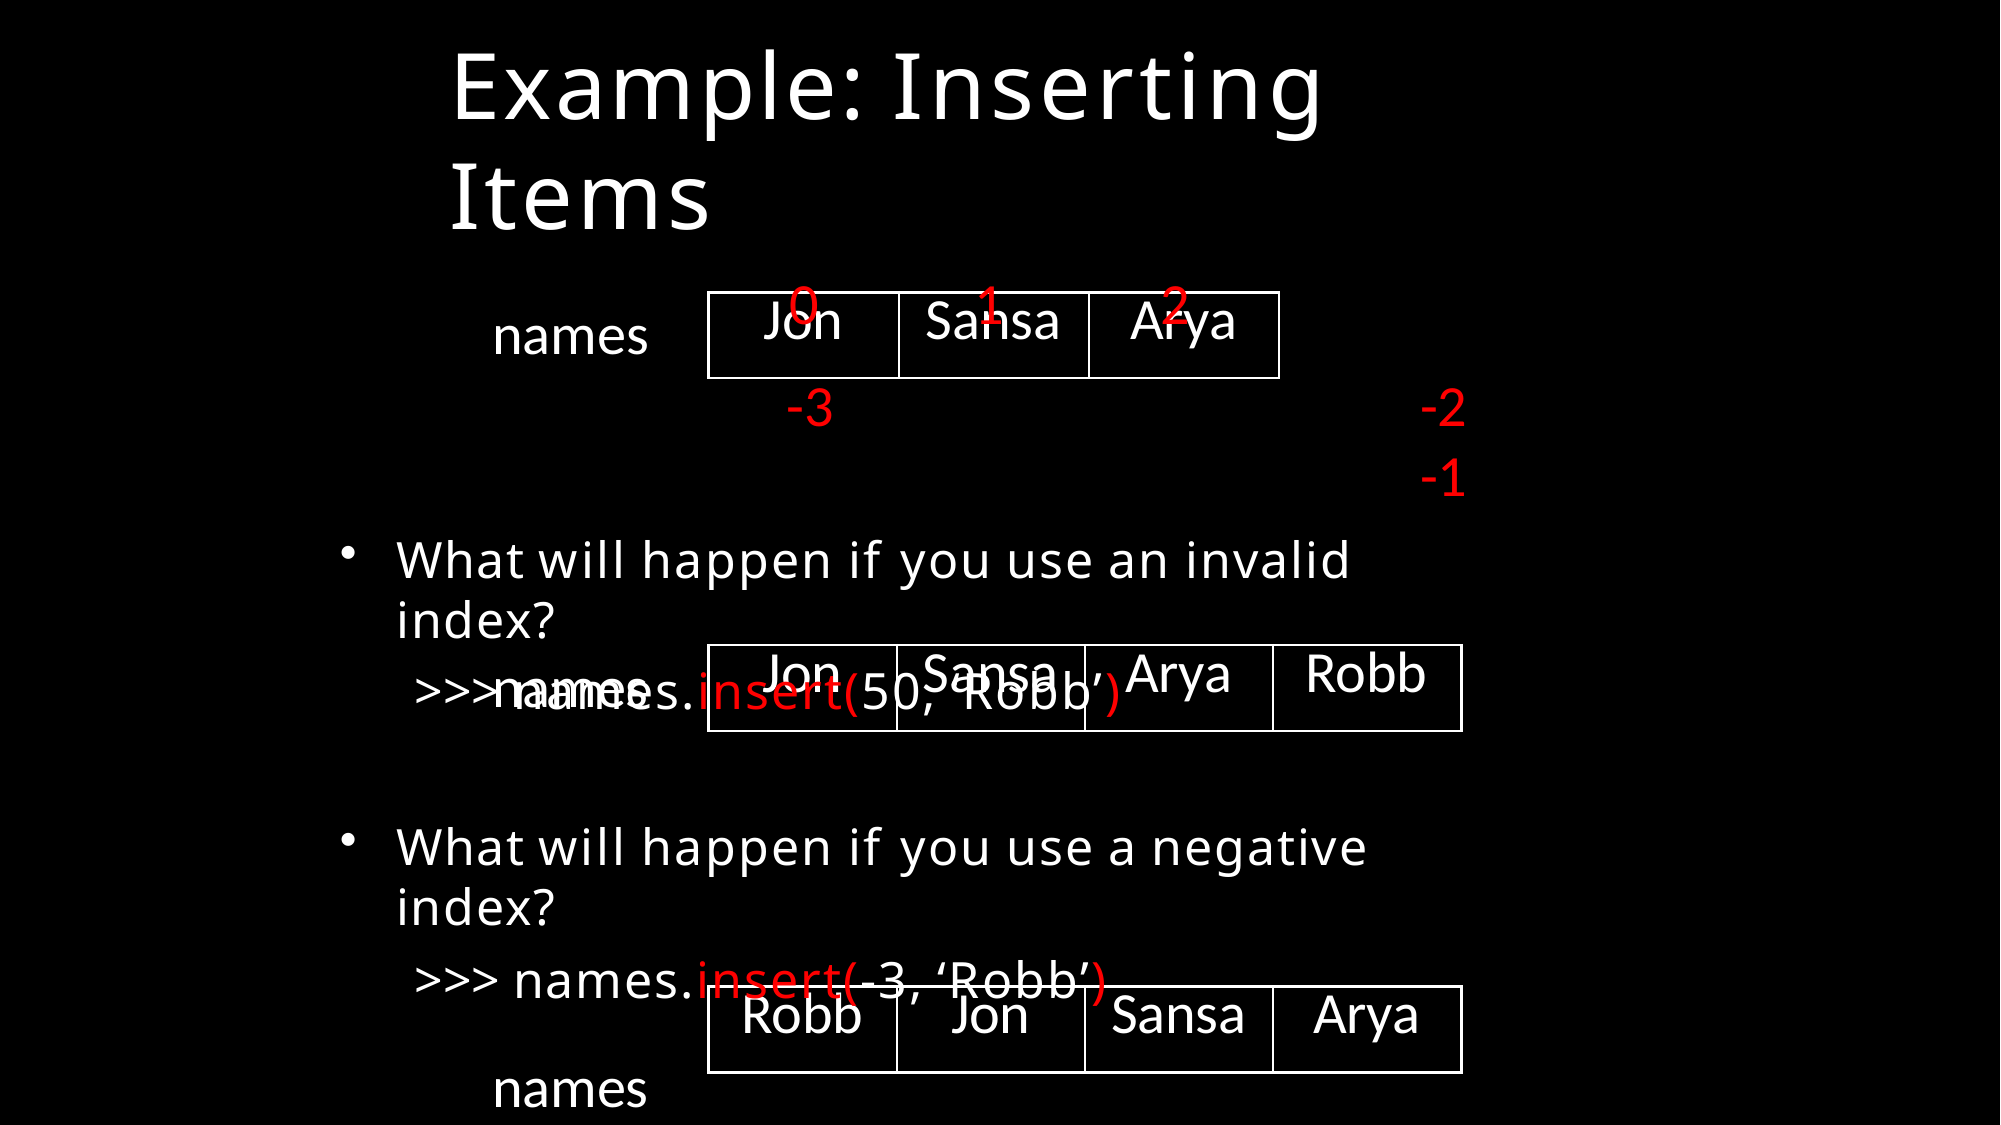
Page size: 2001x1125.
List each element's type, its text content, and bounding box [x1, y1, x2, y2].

text_box -3 -2 -1 What will happen if you use an invalid index? >>> names.insert(50, ‘Robb’) [337, 342, 1471, 647]
table_header Jon [710, 337, 898, 342]
table_header Arya [1090, 337, 1278, 342]
text_box names [490, 337, 652, 342]
text_box names What will happen if you use a negative index? >>> names.insert(-3, ‘Robb’) names [337, 647, 1488, 1120]
title Example: Inserting Items 0 1 2 [447, 0, 1553, 337]
table_header Sansa [900, 337, 1088, 342]
